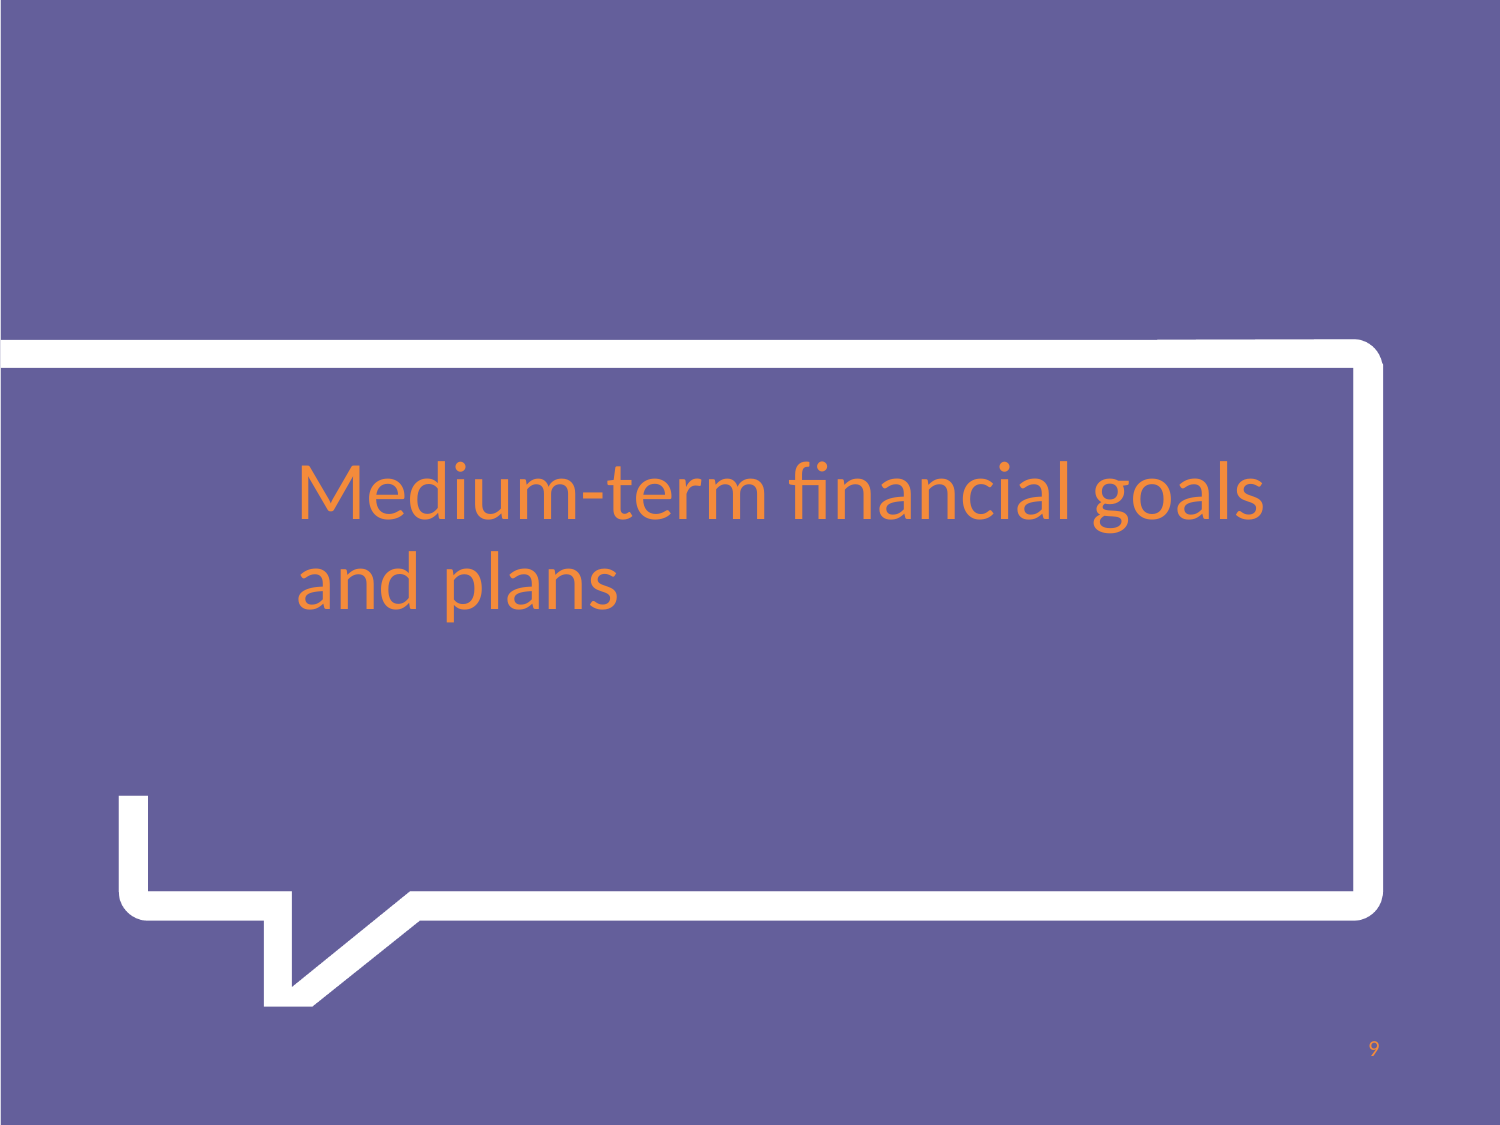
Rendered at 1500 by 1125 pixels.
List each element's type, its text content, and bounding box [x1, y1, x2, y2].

picture [0, 0, 1500, 1125]
slide_number 9 [1358, 1035, 1381, 1062]
list Medium-term financial goals and plans [294, 447, 1304, 665]
